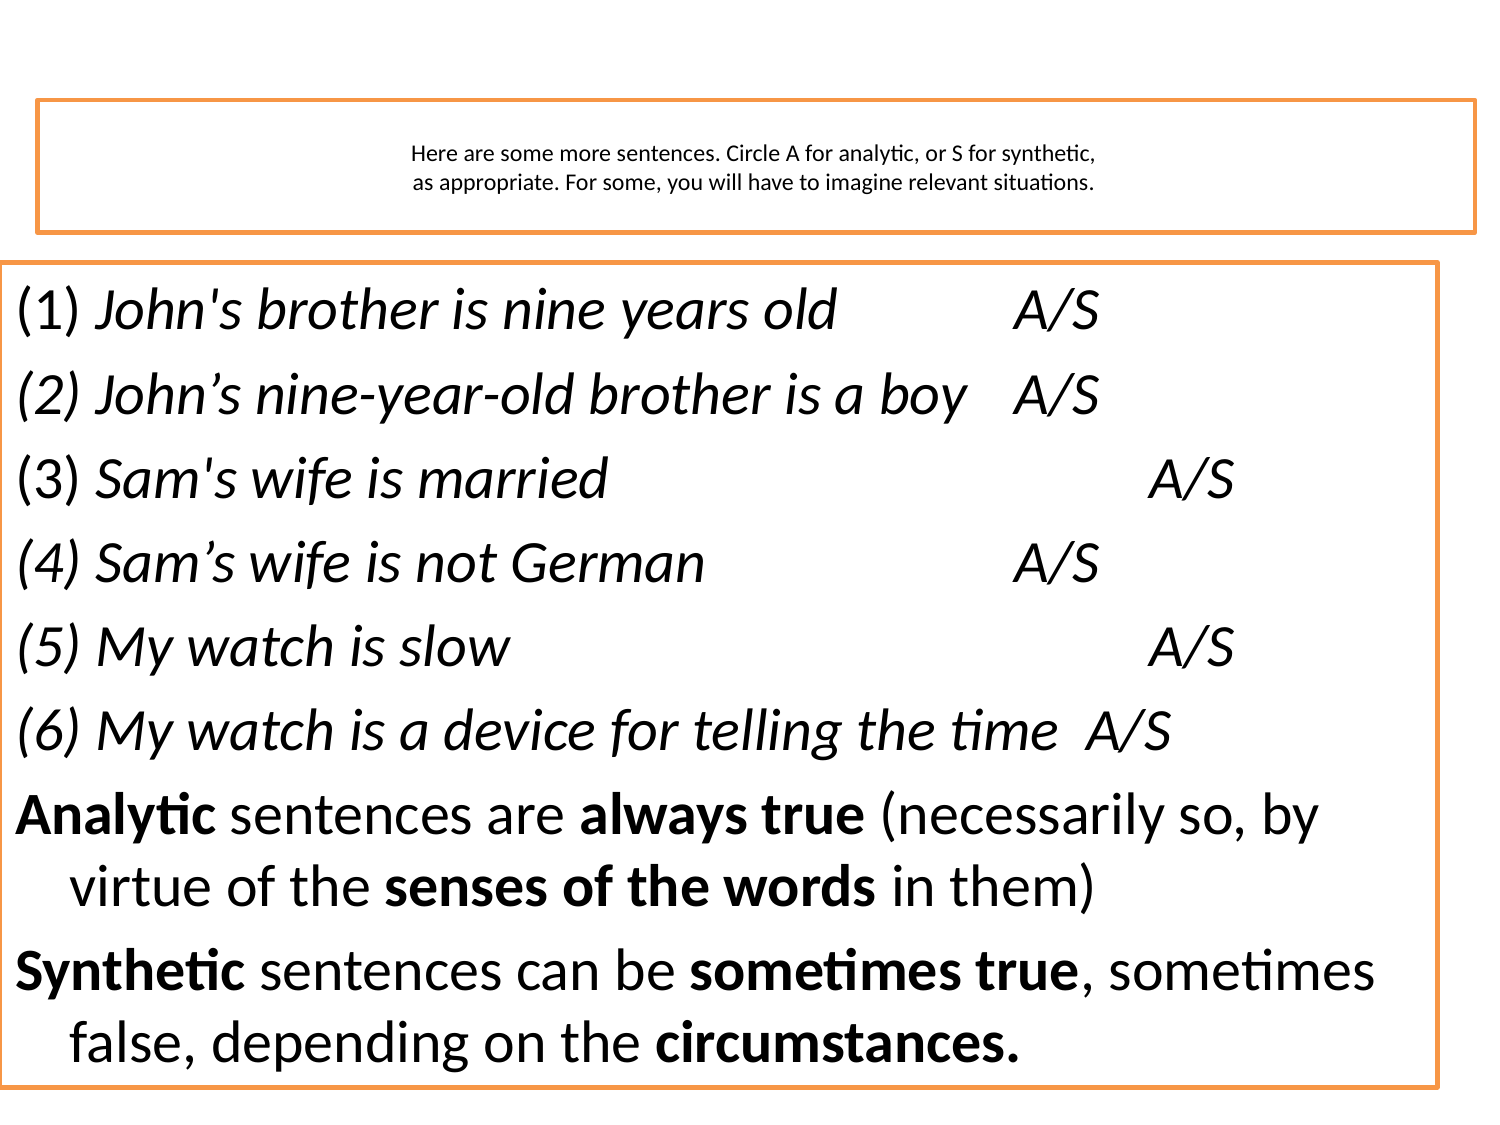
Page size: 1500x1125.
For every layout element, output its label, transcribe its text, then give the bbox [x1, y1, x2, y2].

list (1) John's brother is nine years old A/S (2) John’s nine-year-old brother is a boy A/S (3) Sam's wife is married A/S (4) Sam’s wife is not German A/S (5) My watch is slow A/S (6) My watch is a device for telling the time A/S Analytic sentences are always true (necessarily so, by virtue of the senses of the words in them) Synthetic sentences can be sometimes true, sometimes false, depending on the circumstances. [0, 260, 1440, 1090]
title Here are some more sentences. Circle A for analytic, or S for synthetic, as appropriate. For some, you will have to imagine relevant situations. [35, 98, 1477, 235]
